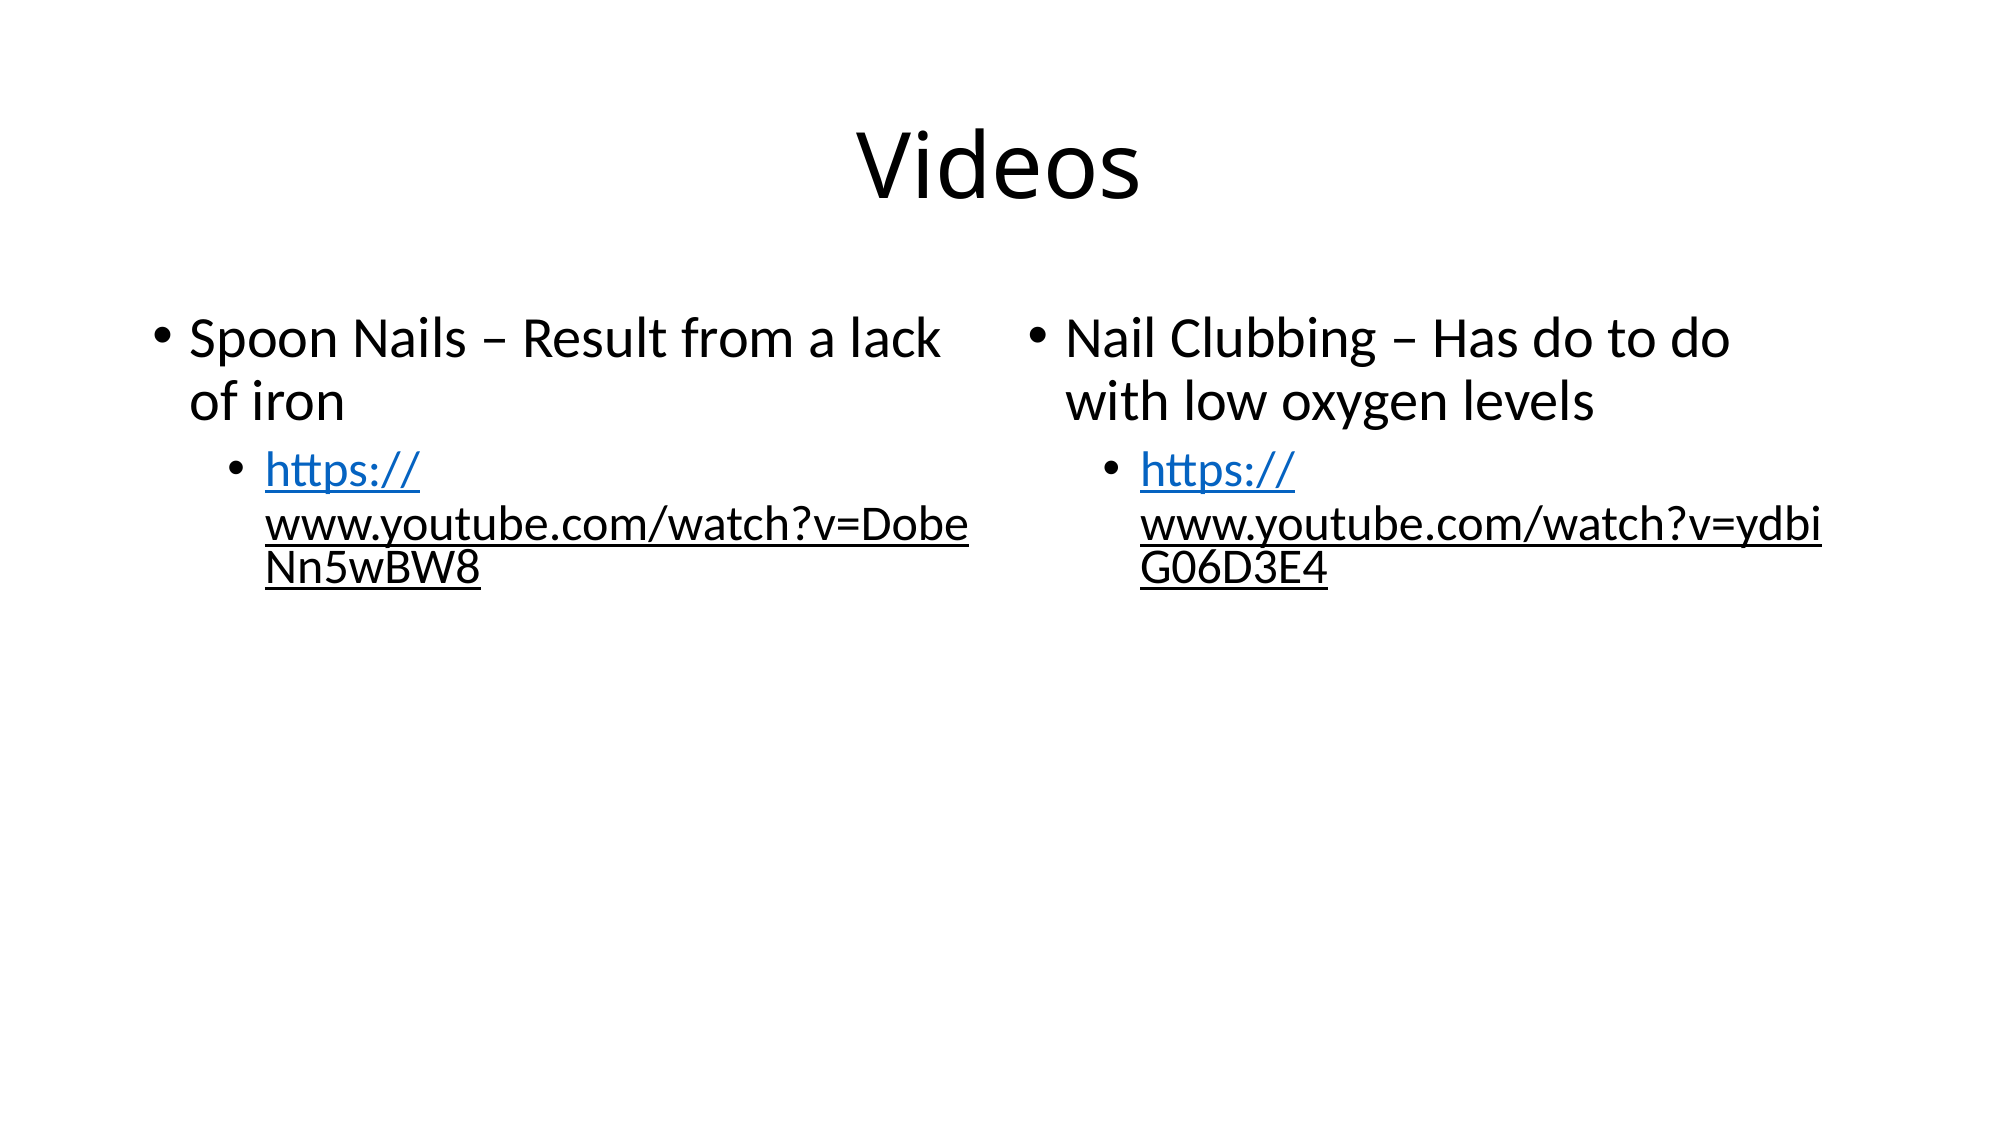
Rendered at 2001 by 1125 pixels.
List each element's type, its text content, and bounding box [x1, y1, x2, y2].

list Spoon Nails – Result from a lack of iron https://www.youtube.com/watch?v=DobeNn5wBW8 [137, 299, 988, 1014]
list Nail Clubbing – Has do to do with low oxygen levels https://www.youtube.com/watch?v=ydbiG06D3E4 [1012, 299, 1863, 1014]
title Videos [137, 59, 1863, 278]
